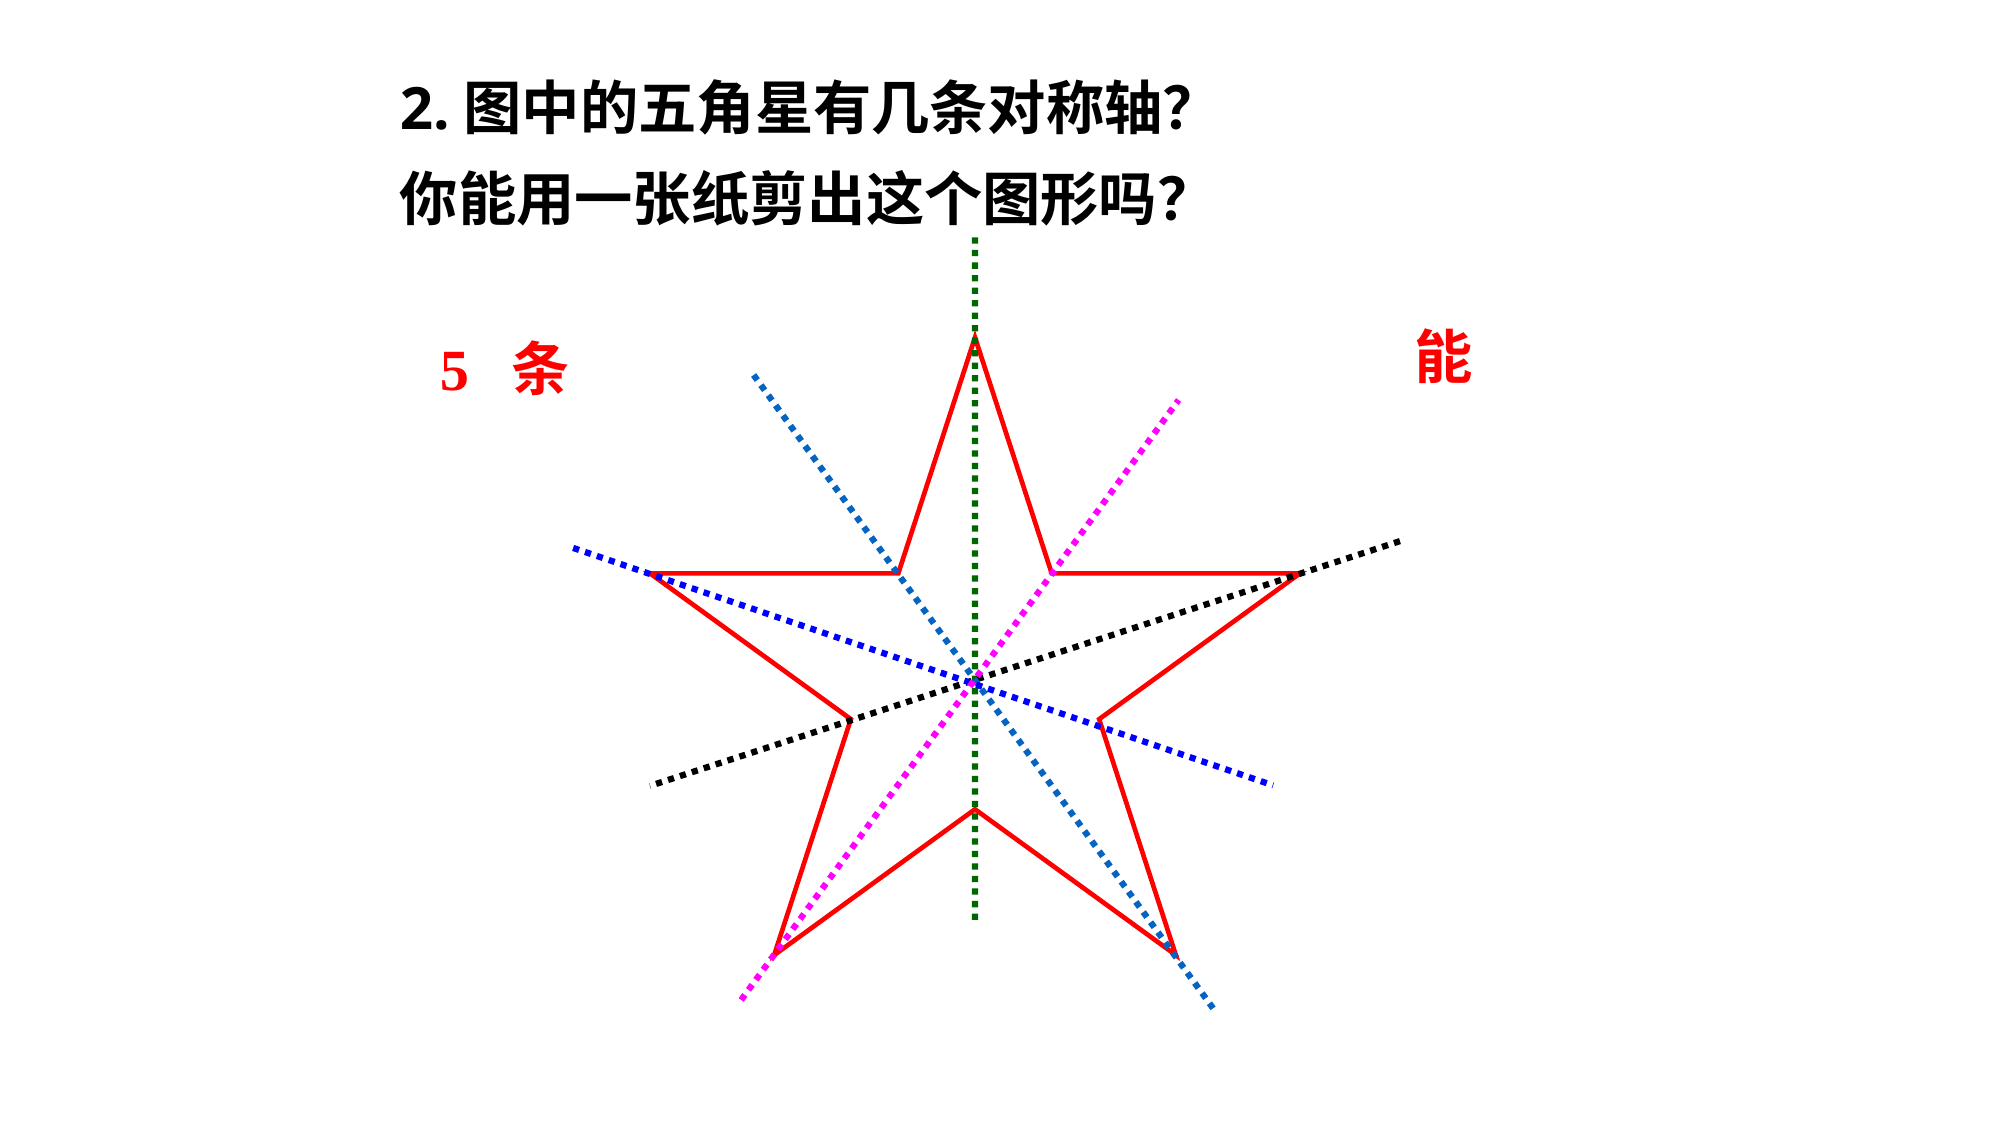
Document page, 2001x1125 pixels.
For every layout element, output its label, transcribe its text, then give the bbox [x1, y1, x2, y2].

text_box 5 条 [424, 324, 670, 410]
text_box 能 [1400, 312, 1575, 398]
text_box [650, 337, 1300, 956]
text_box 2.图中的五角星有几条对称轴？ 你能用一张纸剪出这个图形吗？ [385, 42, 1591, 240]
